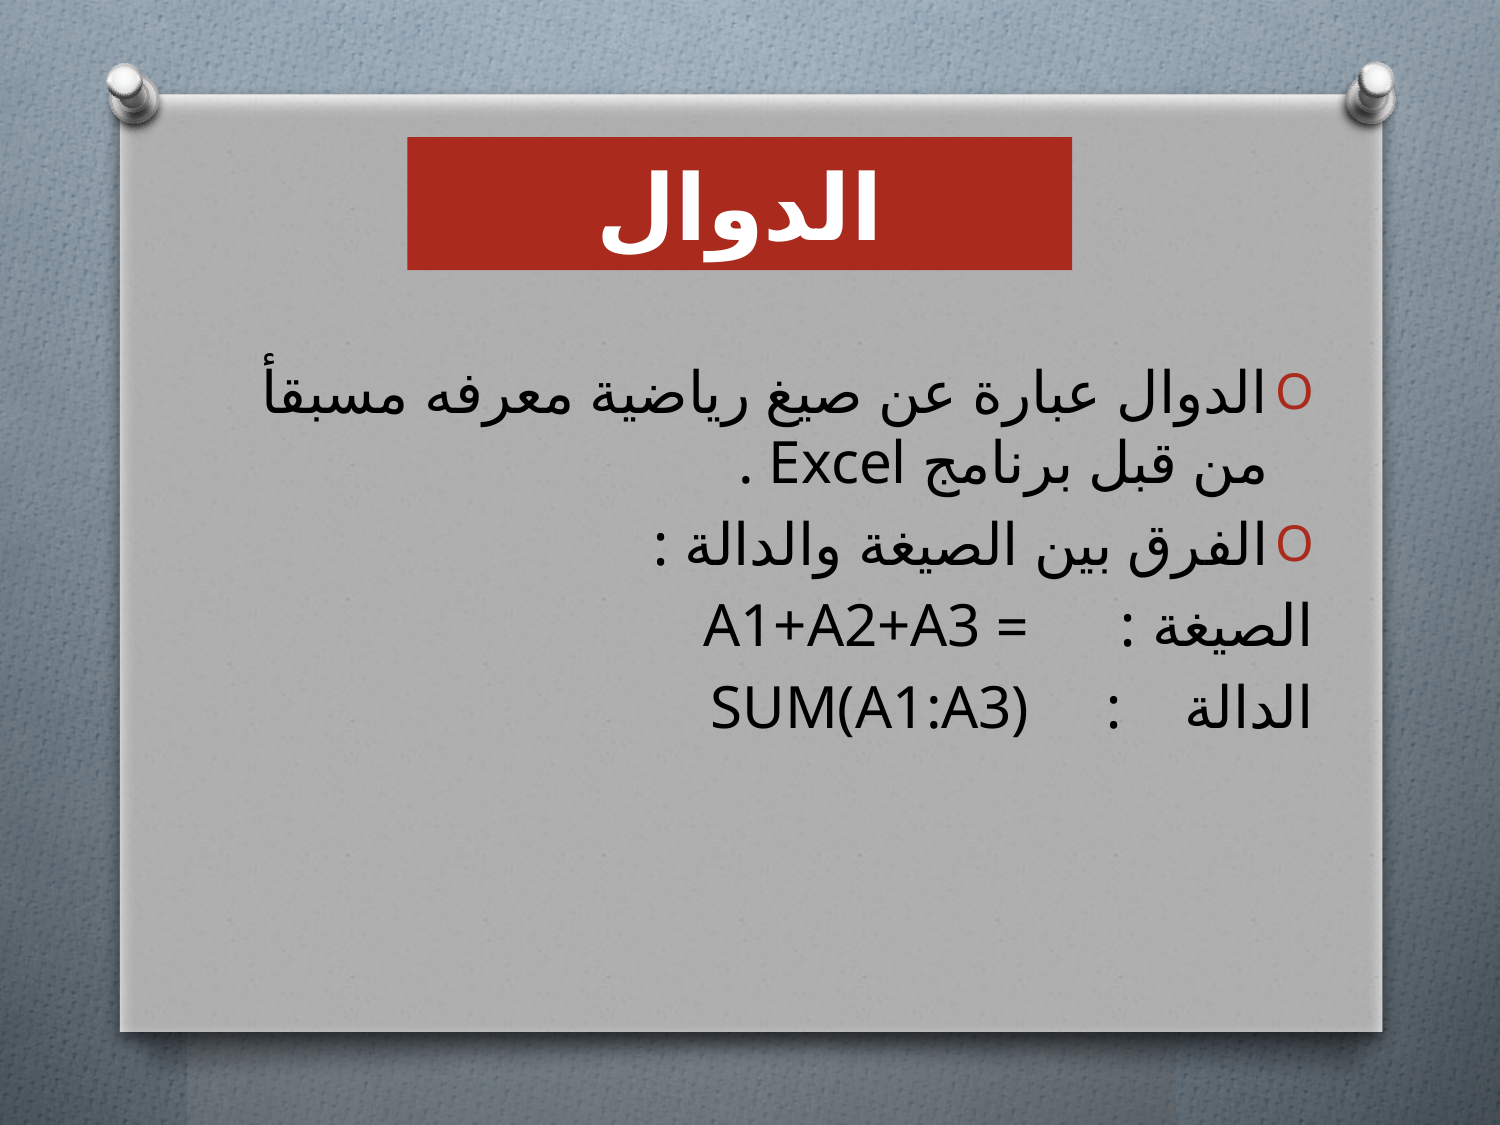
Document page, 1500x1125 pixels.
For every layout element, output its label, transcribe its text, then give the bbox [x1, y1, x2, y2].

title الدوال [407, 137, 1073, 271]
list الدوال عبارة عن صيغ رياضية معرفه مسبقأ من قبل برنامج Excel . الفرق بين الصيغة والدالة : الصيغة : = A1+A2+A3 الدالة : SUM(A1:A3) [183, 347, 1329, 939]
picture [75, 29, 198, 153]
picture [1317, 35, 1439, 156]
